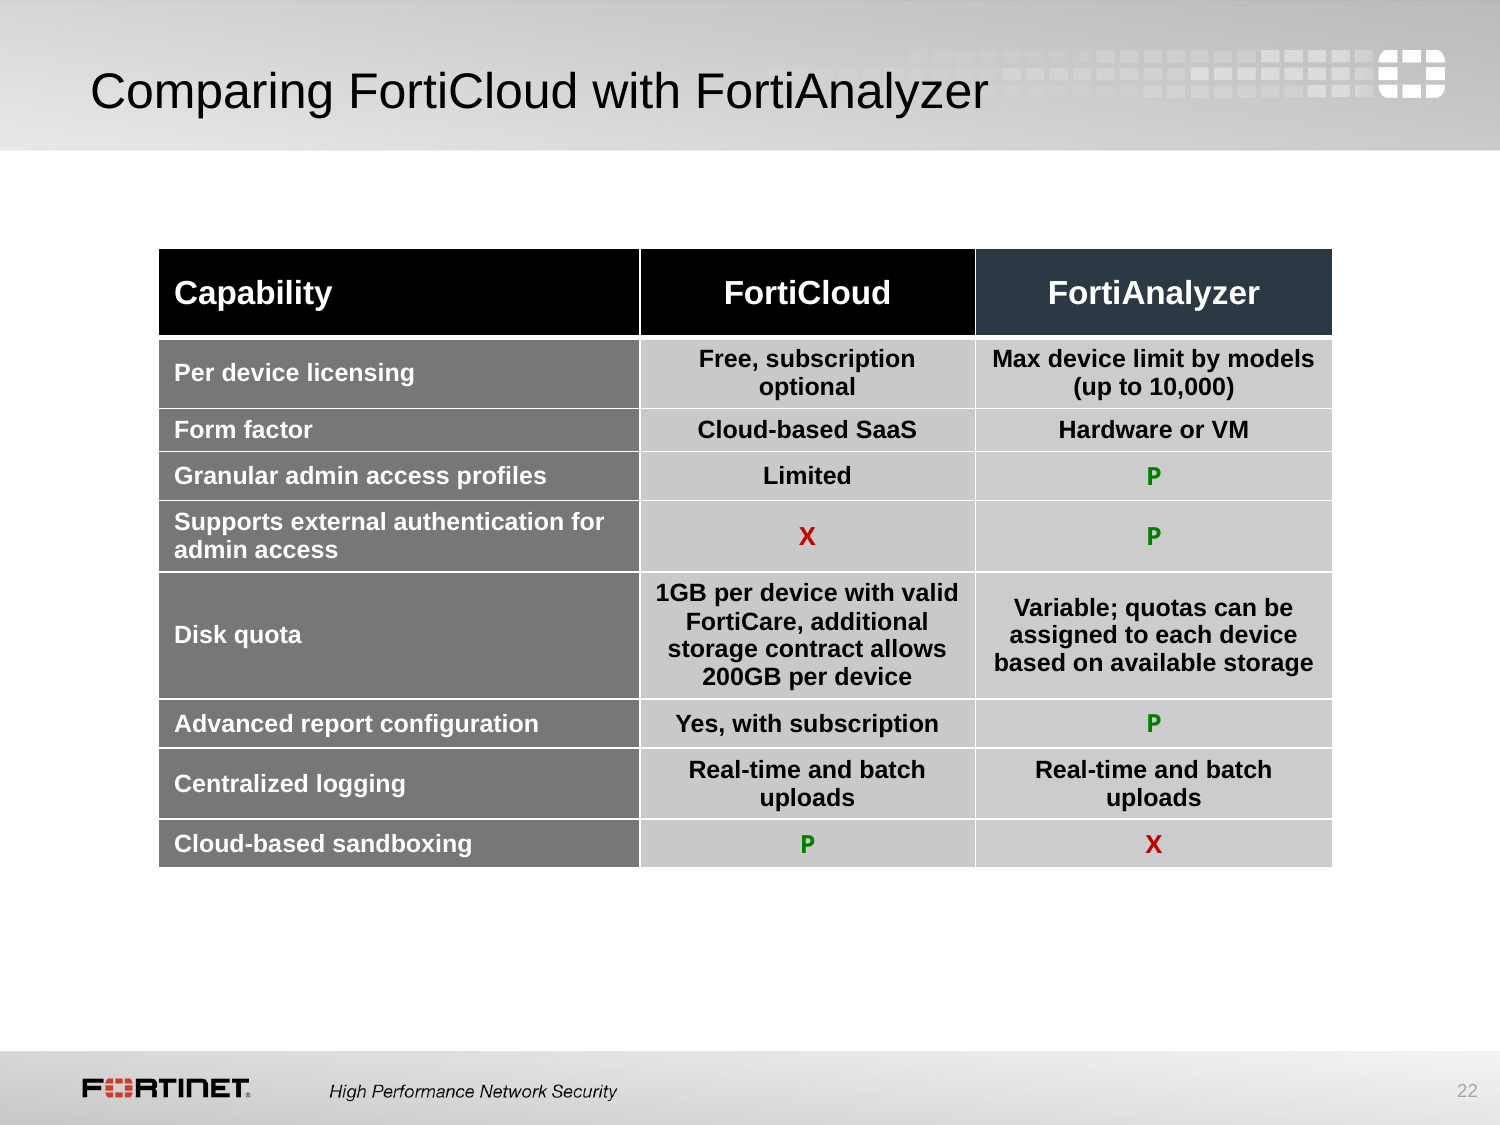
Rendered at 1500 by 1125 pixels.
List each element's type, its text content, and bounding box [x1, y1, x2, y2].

table_cell 1GB per device with valid FortiCare, additional storage contract allows 200GB per device [641, 573, 975, 698]
table_cell Free, subscription optional [641, 340, 975, 408]
table_header FortiAnalyzer [976, 249, 1332, 335]
picture [0, 0, 1500, 1125]
table_header FortiCloud [641, 249, 975, 335]
table_cell Real-time and batch uploads [641, 749, 975, 818]
table_cell P [976, 700, 1332, 747]
title Comparing FortiCloud with FortiAnalyzer [75, 45, 1425, 138]
table_cell Per device licensing [159, 340, 639, 408]
table_cell P [976, 452, 1332, 500]
table_cell Centralized logging [159, 749, 639, 818]
table_header Capability [159, 249, 639, 335]
table_cell Form factor [159, 409, 639, 451]
table_cell Disk quota [159, 573, 639, 698]
table_cell Hardware or VM [976, 409, 1332, 451]
table_cell Yes, with subscription [641, 700, 975, 747]
table_cell Variable; quotas can be assigned to each device based on available storage [976, 573, 1332, 698]
table_cell Supports external authentication for admin access [159, 501, 639, 571]
table_cell X [976, 820, 1332, 867]
table_cell Granular admin access profiles [159, 452, 639, 500]
table_cell X [641, 501, 975, 571]
table_cell Real-time and batch uploads [976, 749, 1332, 818]
table_cell Cloud-based sandboxing [159, 820, 639, 867]
table_cell Cloud-based SaaS [641, 409, 975, 451]
table_cell P [641, 820, 975, 867]
table_cell Limited [641, 452, 975, 500]
table_cell P [976, 501, 1332, 571]
table_cell Advanced report configuration [159, 700, 639, 747]
table_cell Max device limit by models (up to 10,000) [976, 340, 1332, 408]
